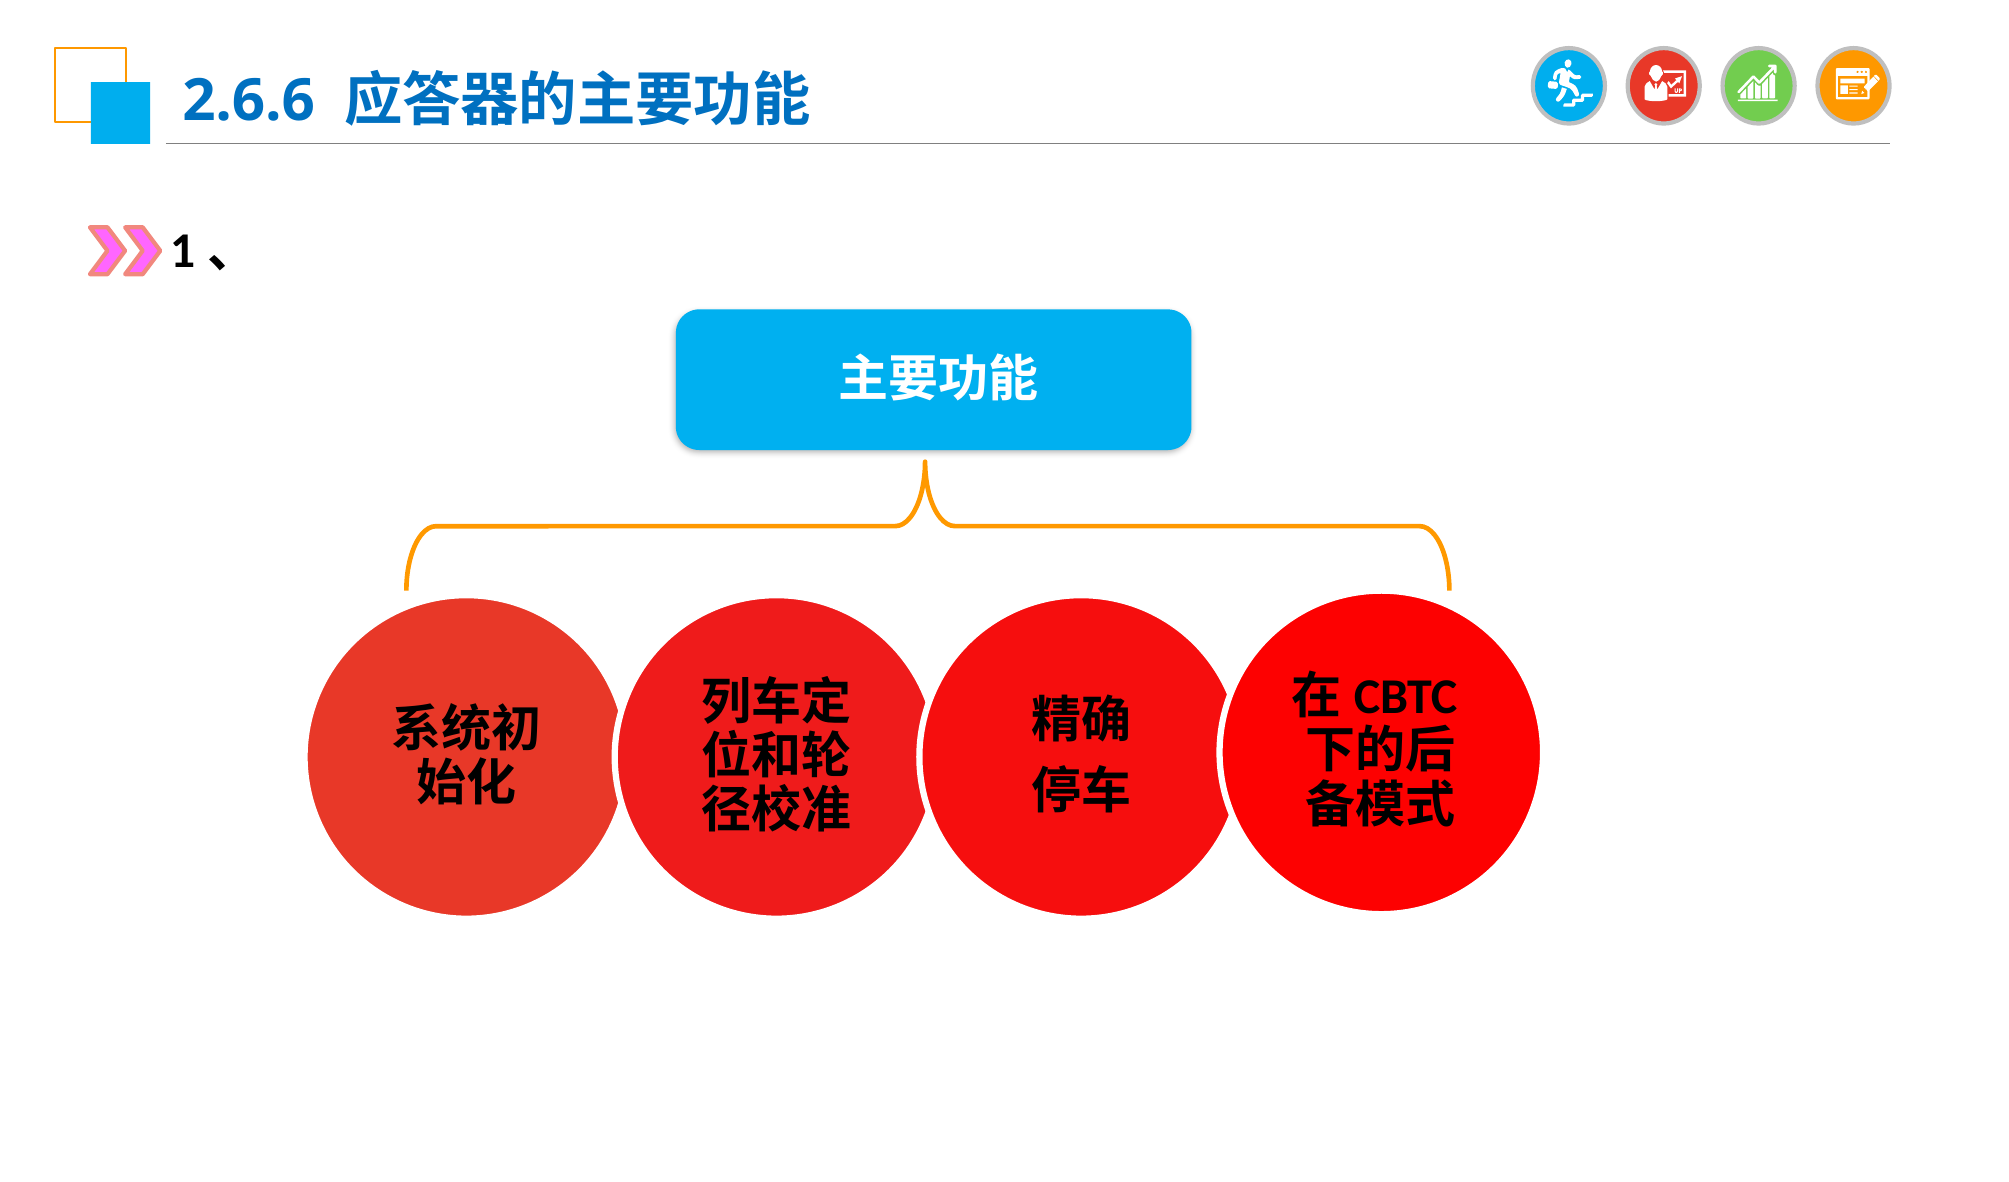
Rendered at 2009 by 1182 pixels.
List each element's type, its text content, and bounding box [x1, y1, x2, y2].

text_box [304, 594, 613, 919]
text_box 2.6.6 应答器的主要功能 [161, 51, 831, 142]
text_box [1219, 590, 1544, 915]
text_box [89, 209, 268, 287]
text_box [614, 594, 918, 919]
text_box [405, 460, 1451, 591]
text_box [675, 309, 1203, 451]
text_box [919, 594, 1215, 919]
